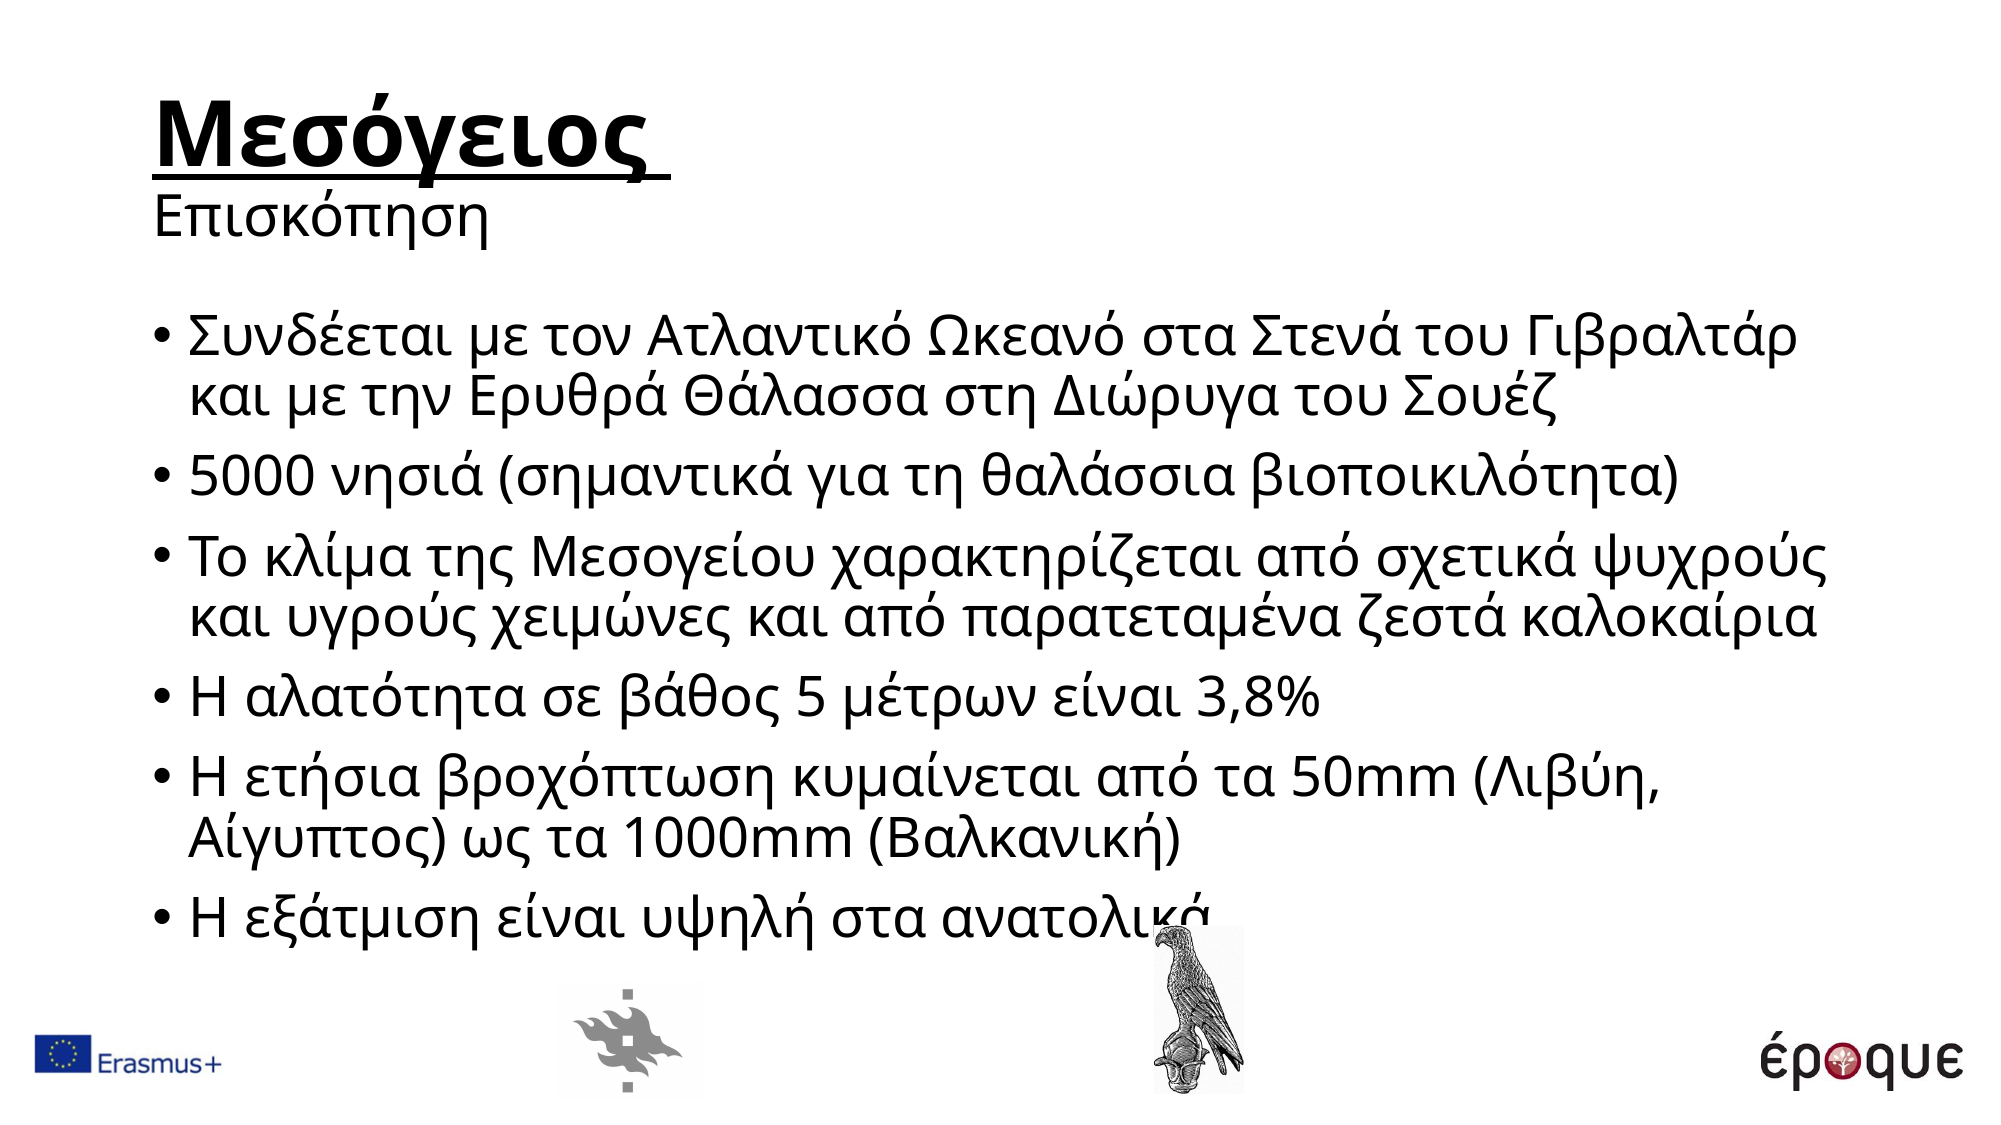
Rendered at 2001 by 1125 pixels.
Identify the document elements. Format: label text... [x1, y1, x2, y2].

picture [1154, 925, 1244, 1094]
list Συνδέεται με τον Ατλαντικό Ωκεανό στα Στενά του Γιβραλτάρ και με την Ερυθρά Θάλασσα στη Διώρυγα του Σουέζ 5000 νησιά (σημαντικά για τη θαλάσσια βιοποικιλότητα) Το κλίμα της Μεσογείου χαρακτηρίζεται από σχετικά ψυχρούς και υγρούς χειμώνες και από παρατεταμένα ζεστά καλοκαίρια Η αλατότητα σε βάθος 5 μέτρων είναι 3,8% Η ετήσια βροχόπτωση κυμαίνεται από τα 50mm (Λιβύη, Αίγυπτος) ως τα 1000mm (Bαλκανική) Η εξάτμιση είναι υψηλή στα ανατολικά [137, 299, 1863, 1014]
picture [556, 981, 704, 1100]
title Μεσόγειος Επισκόπηση [137, 59, 1863, 278]
picture [1761, 1031, 1963, 1091]
picture [33, 1024, 223, 1084]
